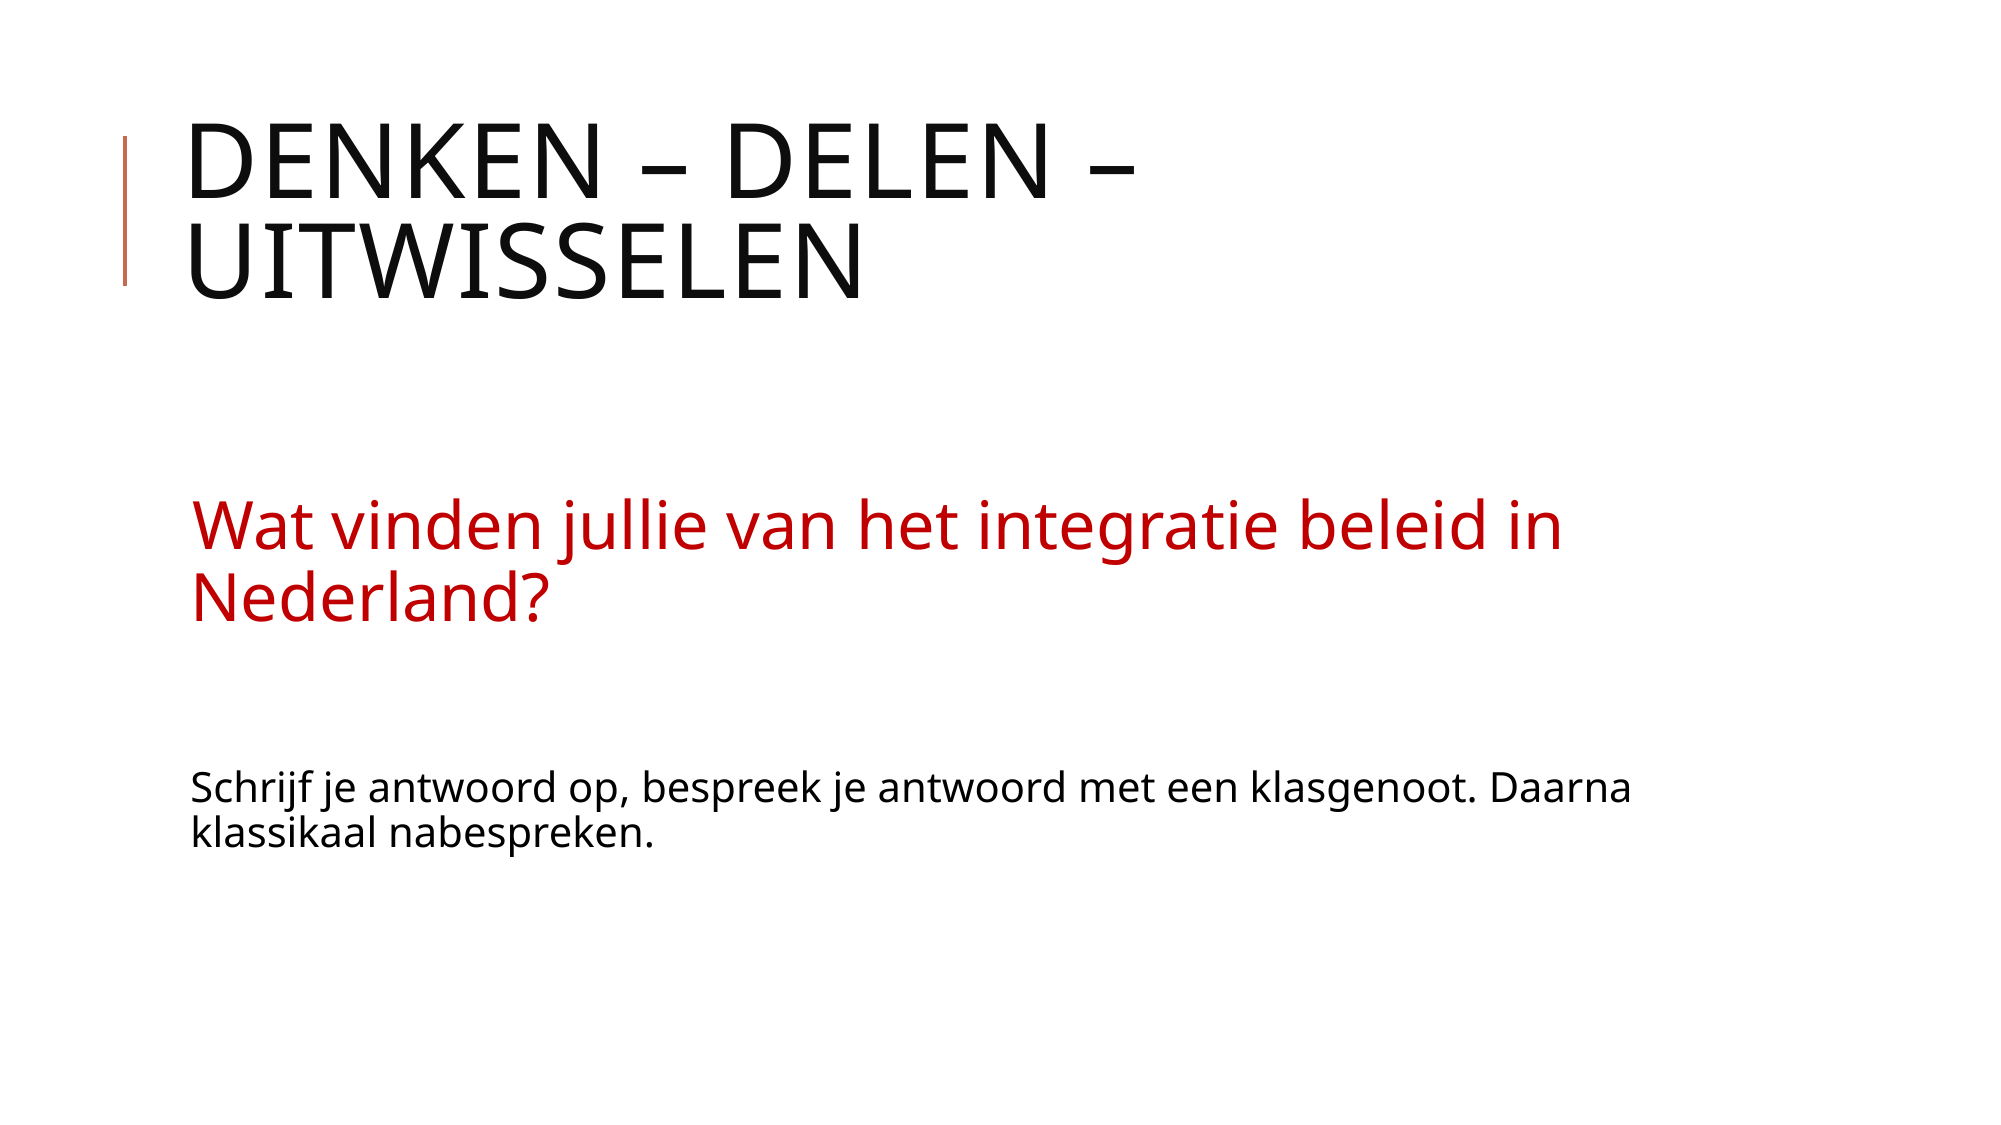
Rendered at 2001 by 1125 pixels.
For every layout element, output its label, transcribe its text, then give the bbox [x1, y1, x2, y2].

list Wat vinden jullie van het integratie beleid in Nederland? Schrijf je antwoord op, bespreek je antwoord met een klasgenoot. Daarna klassikaal nabespreken. [168, 375, 1763, 1035]
title Denken – Delen – uitwisselen [168, 96, 1763, 342]
